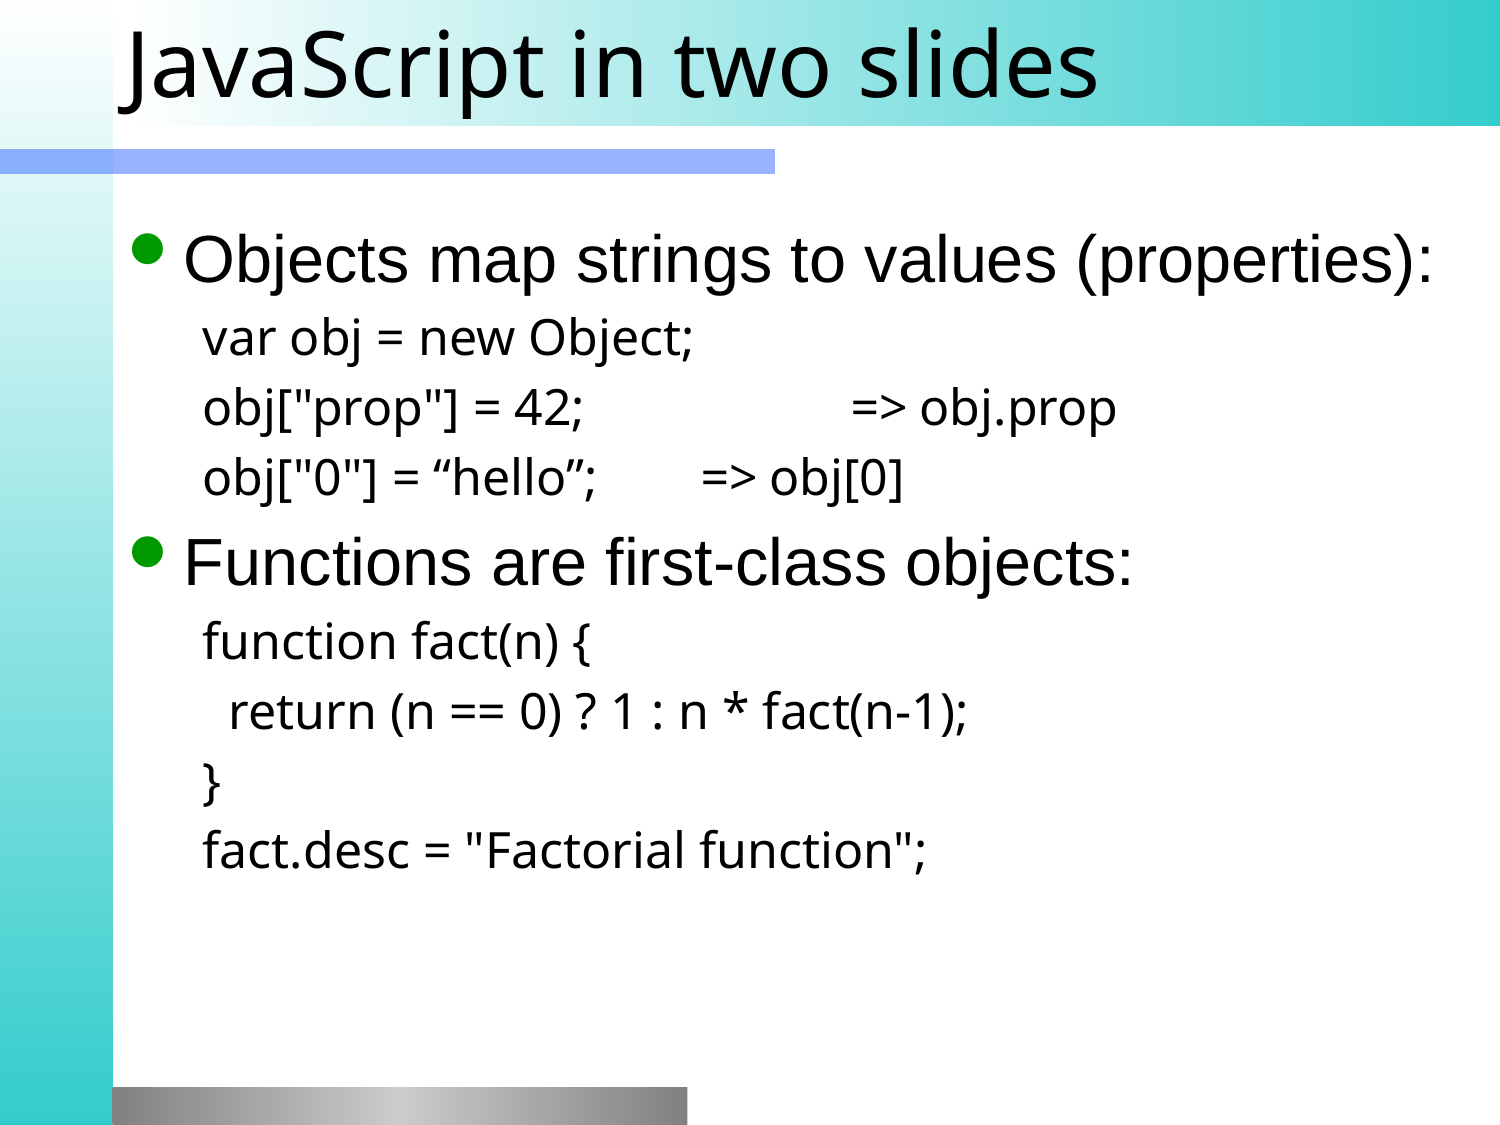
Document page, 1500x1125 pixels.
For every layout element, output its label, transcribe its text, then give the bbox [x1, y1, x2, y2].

list Objects map strings to values (properties): var obj = new Object; obj["prop"] = 42; => obj.prop obj["0"] = “hello”; => obj[0] Functions are first-class objects: function fact(n) { return (n == 0) ? 1 : n * fact(n-1); } fact.desc = "Factorial function"; [112, 207, 1500, 1073]
title JavaScript in two slides [110, 0, 1424, 126]
